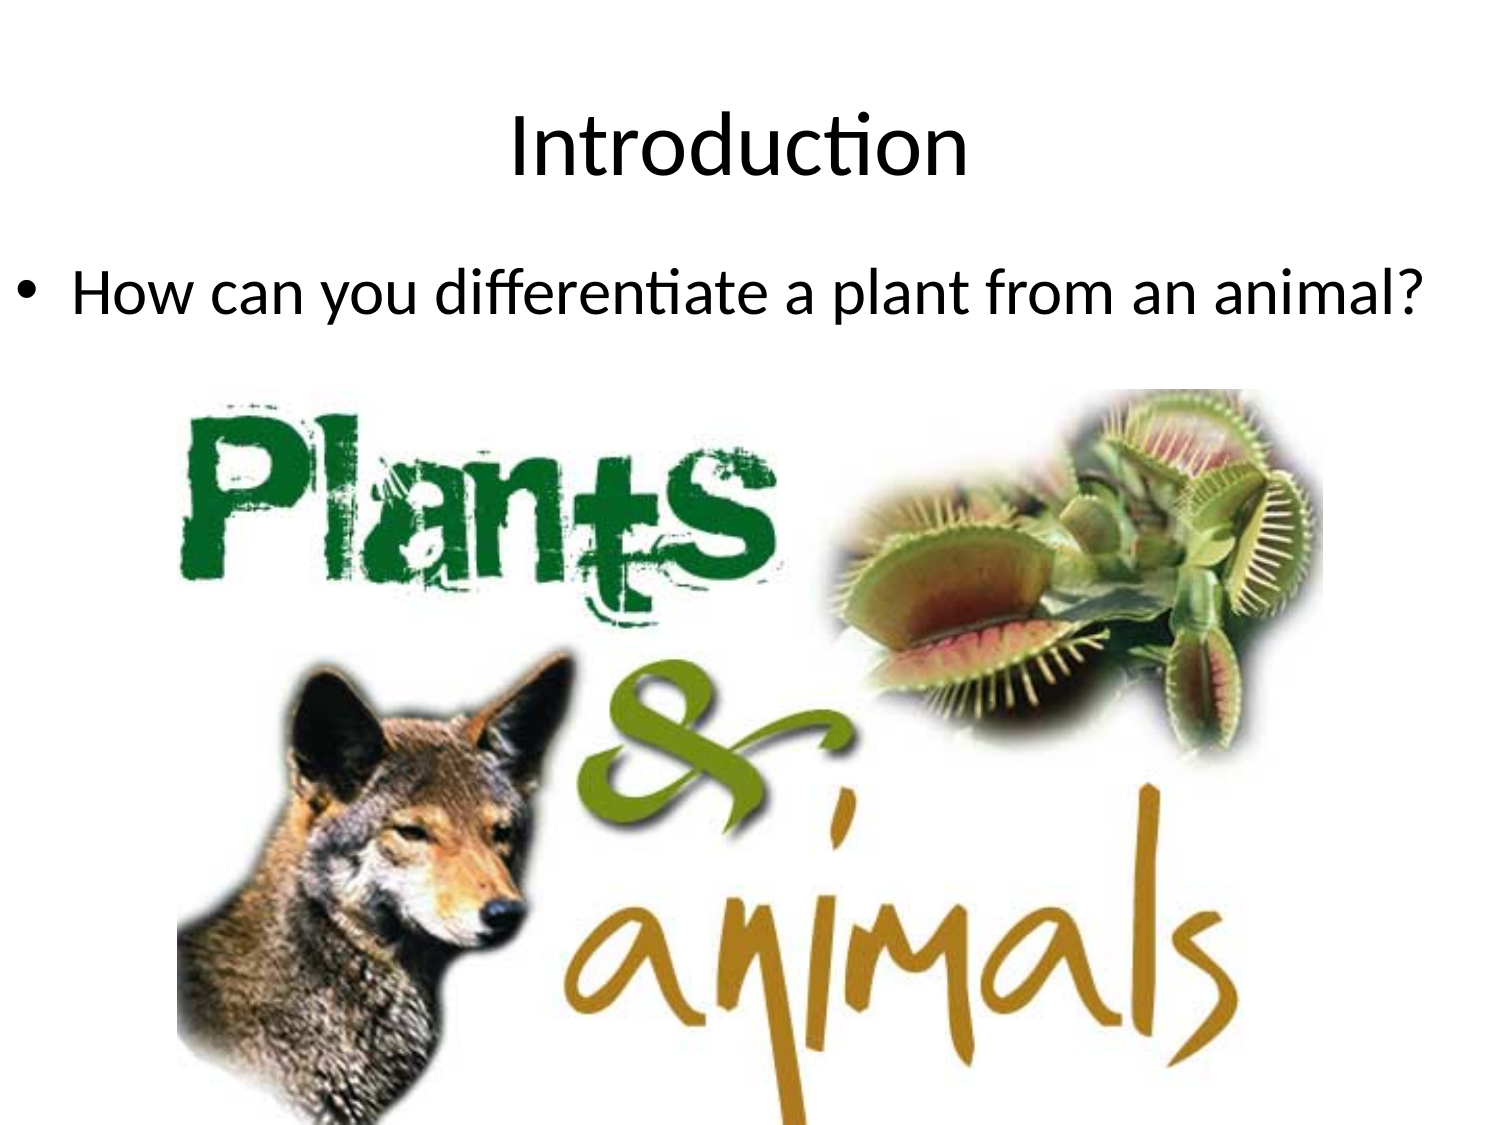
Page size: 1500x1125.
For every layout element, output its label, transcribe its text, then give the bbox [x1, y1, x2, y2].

title Introduction [75, 45, 1425, 233]
list How can you differentiate a plant from an animal? [0, 240, 1500, 425]
picture [176, 389, 1324, 1125]
